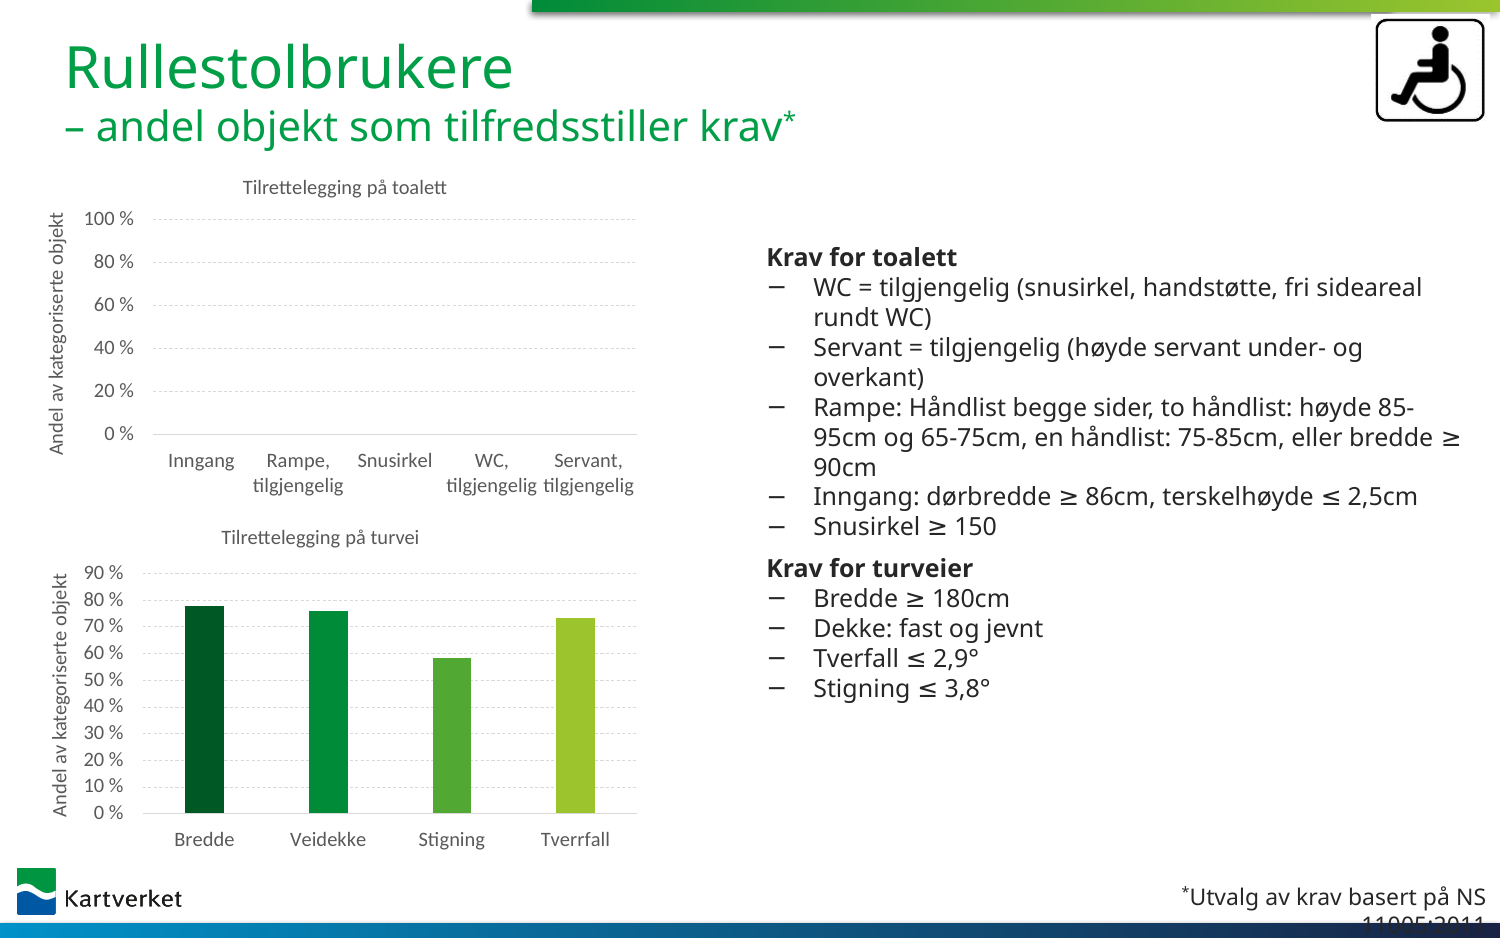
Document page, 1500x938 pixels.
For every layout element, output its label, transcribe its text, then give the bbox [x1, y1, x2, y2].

text_box *Utvalg av krav basert på NS 11005:2011 [1068, 873, 1500, 938]
text_box Krav for turveier Bredde ≥ 180cm Dekke: fast og jevnt Tverfall ≤ 2,9° Stigning ≤ 3,8° [751, 545, 1483, 710]
picture [41, 520, 650, 859]
text_box Krav for toalett WC = tilgjengelig (snusirkel, handstøtte, fri sideareal rundt WC) Servant = tilgjengelig (høyde servant under- og overkant) Rampe: Håndlist begge sider, to håndlist: høyde 85-95cm og 65-75cm, en håndlist: 75-85cm, eller bredde ≥ 90cm Inngang: dørbredde ≥ 86cm, terskelhøyde ≤ 2,5cm Snusirkel ≥ 150 [751, 234, 1483, 545]
picture [41, 166, 650, 505]
text_box Rullestolbrukere – andel objekt som tilfredsstiller krav* [49, 14, 1431, 158]
picture [1371, 13, 1491, 127]
